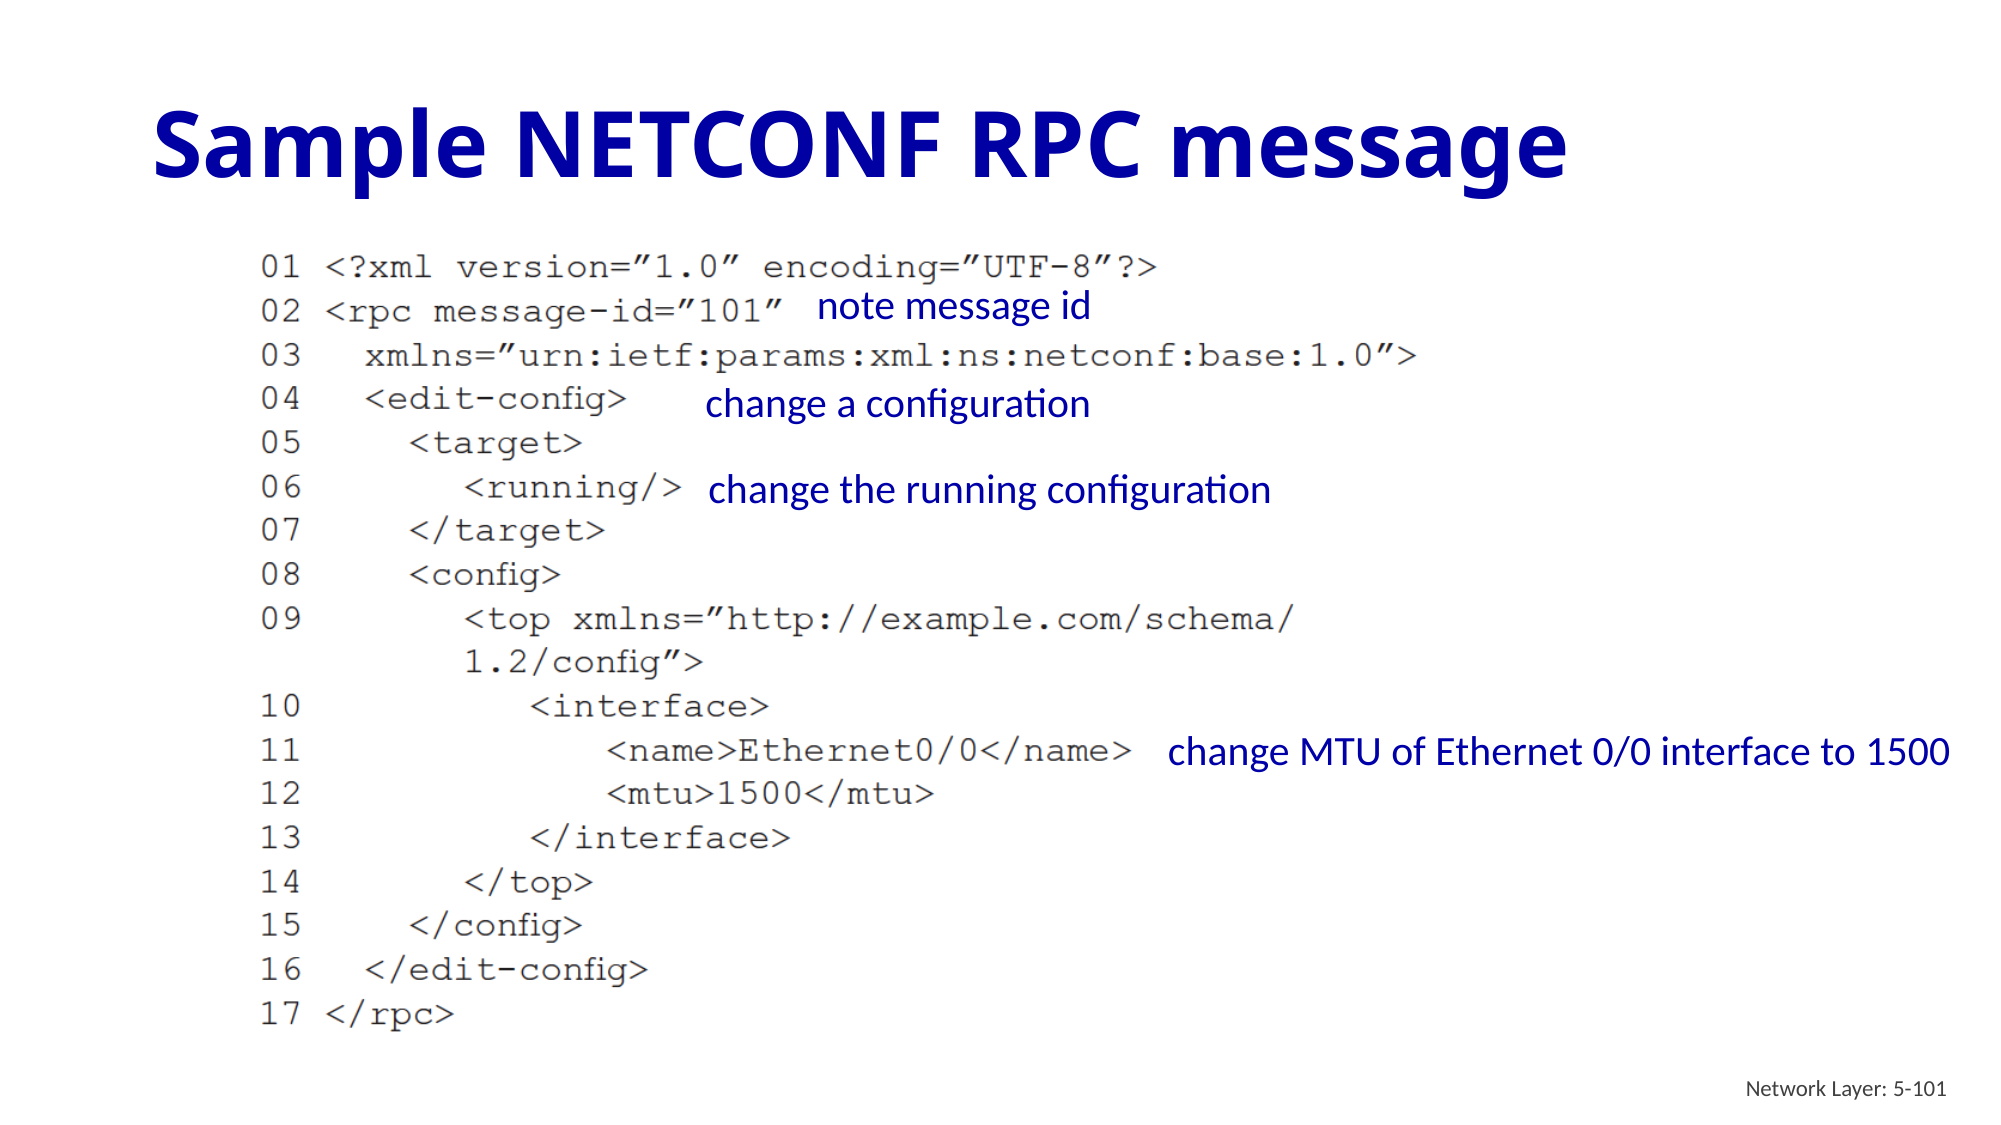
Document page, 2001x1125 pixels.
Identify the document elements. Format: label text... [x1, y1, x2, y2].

picture [224, 227, 1519, 1053]
text_box change MTU of Ethernet 0/0 interface to 1500 [1519, 715, 1966, 781]
title Sample NETCONF RPC message [137, 74, 1863, 221]
slide_number Network Layer: 5-101 [1512, 1056, 1963, 1117]
